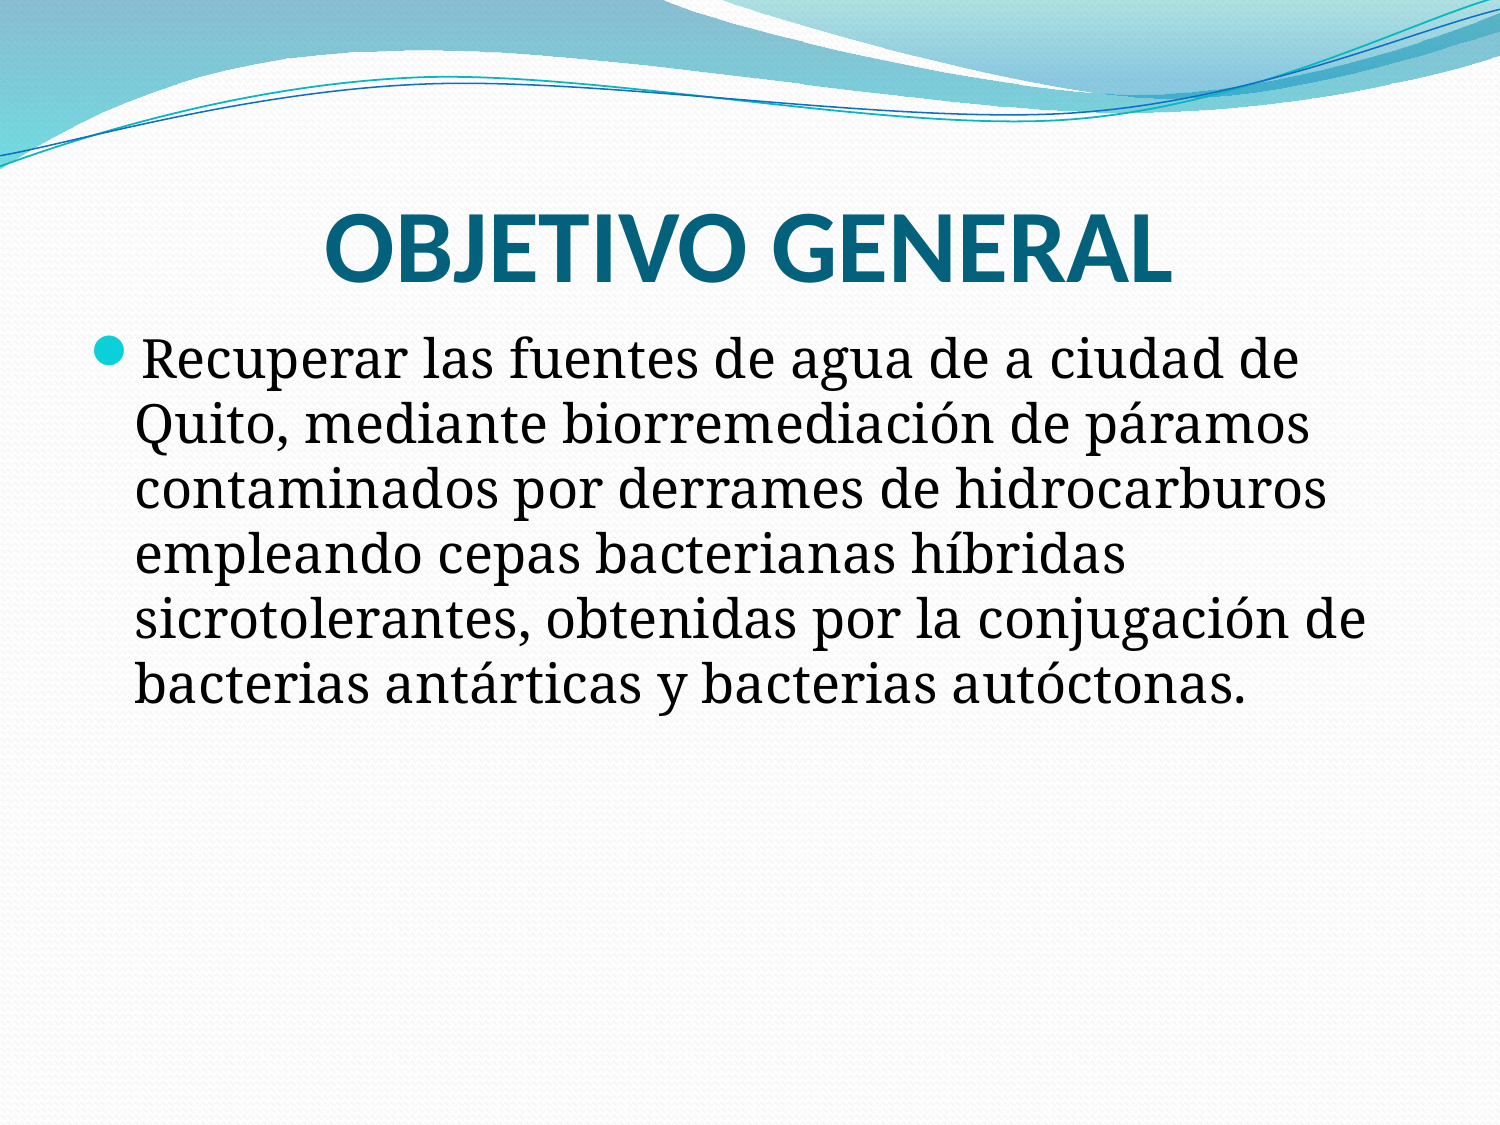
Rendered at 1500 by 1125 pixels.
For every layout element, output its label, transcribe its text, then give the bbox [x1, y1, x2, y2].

title OBJETIVO GENERAL [75, 115, 1425, 303]
list Recuperar las fuentes de agua de a ciudad de Quito, mediante biorremediación de páramos contaminados por derrames de hidrocarburos empleando cepas bacterianas híbridas sicrotolerantes, obtenidas por la conjugación de bacterias antárticas y bacterias autóctonas. [75, 317, 1425, 1038]
